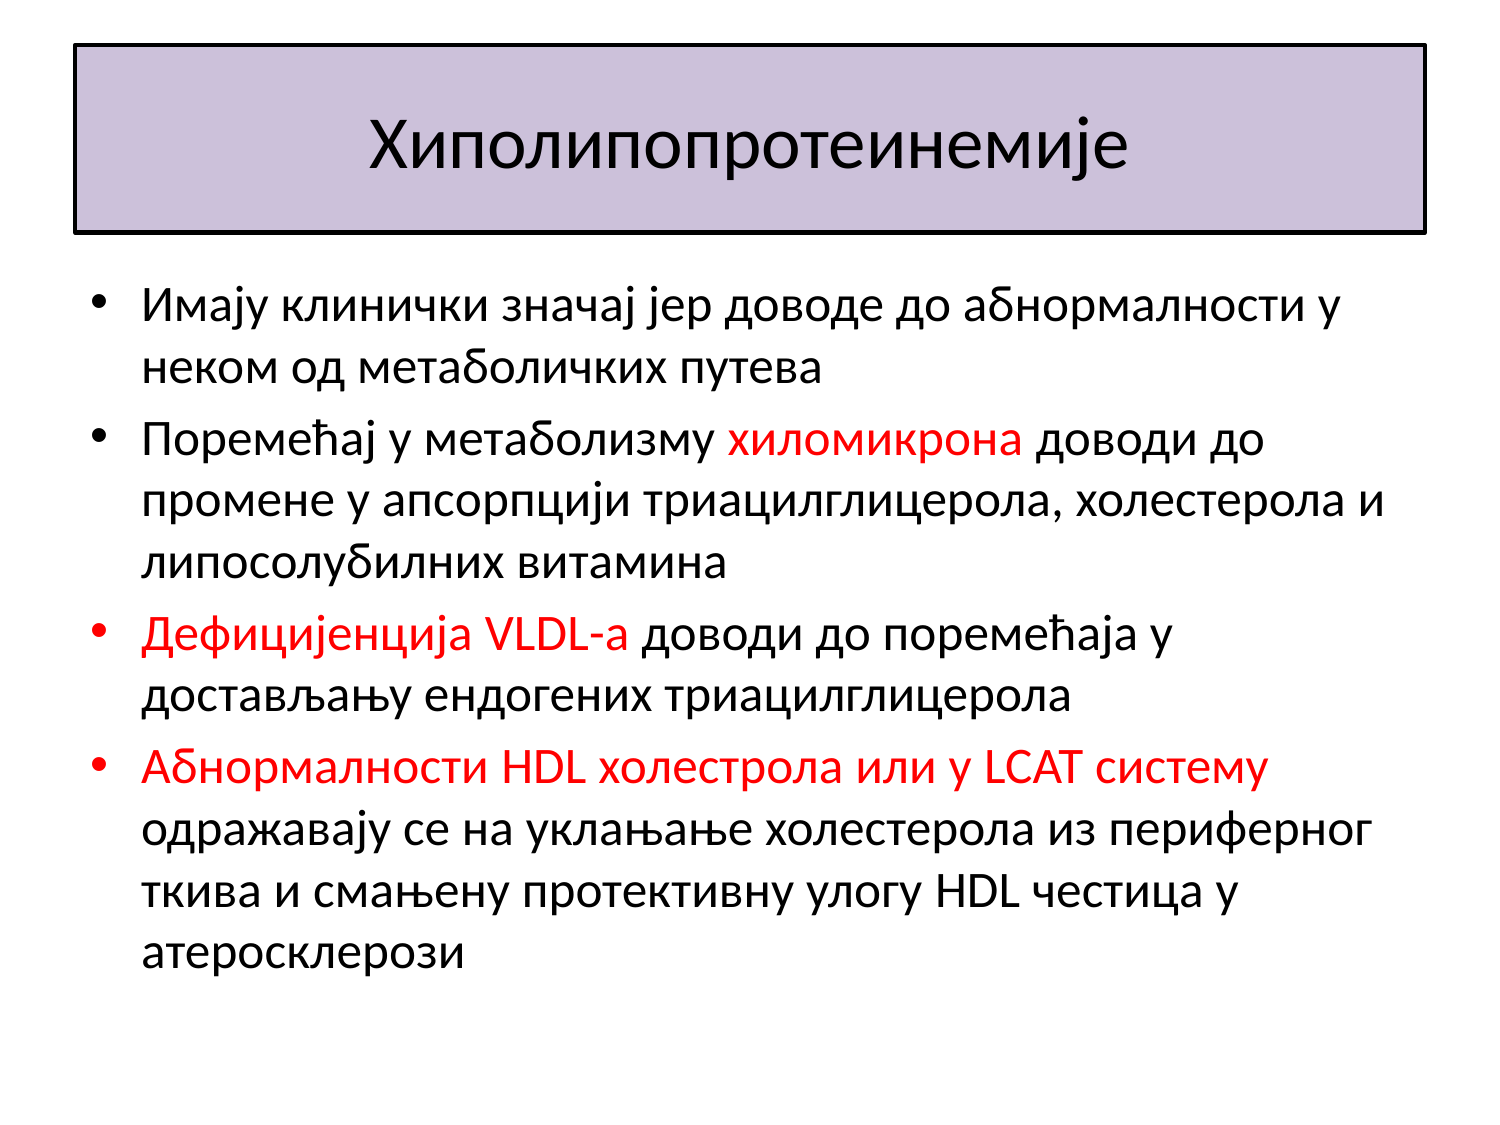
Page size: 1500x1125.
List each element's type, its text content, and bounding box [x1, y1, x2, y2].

list Имају клинички значај јер доводе до абнормалности у неком од метаболичких путева Поремећај у метаболизму хиломикрона доводи до промене у апсорпцији триацилглицерола, холестерола и липосолубилних витамина Дефицијенција VLDL-a доводи до поремећаја у достављању ендогених триацилглицерола Абнормалности HDL холестрола или у LCAT систему одражавају се на уклањање холестерола из периферног ткива и смањену протективну улогу HDL честица у атеросклерози [75, 262, 1425, 1005]
title Хиполипопротеинемије [73, 43, 1427, 235]
